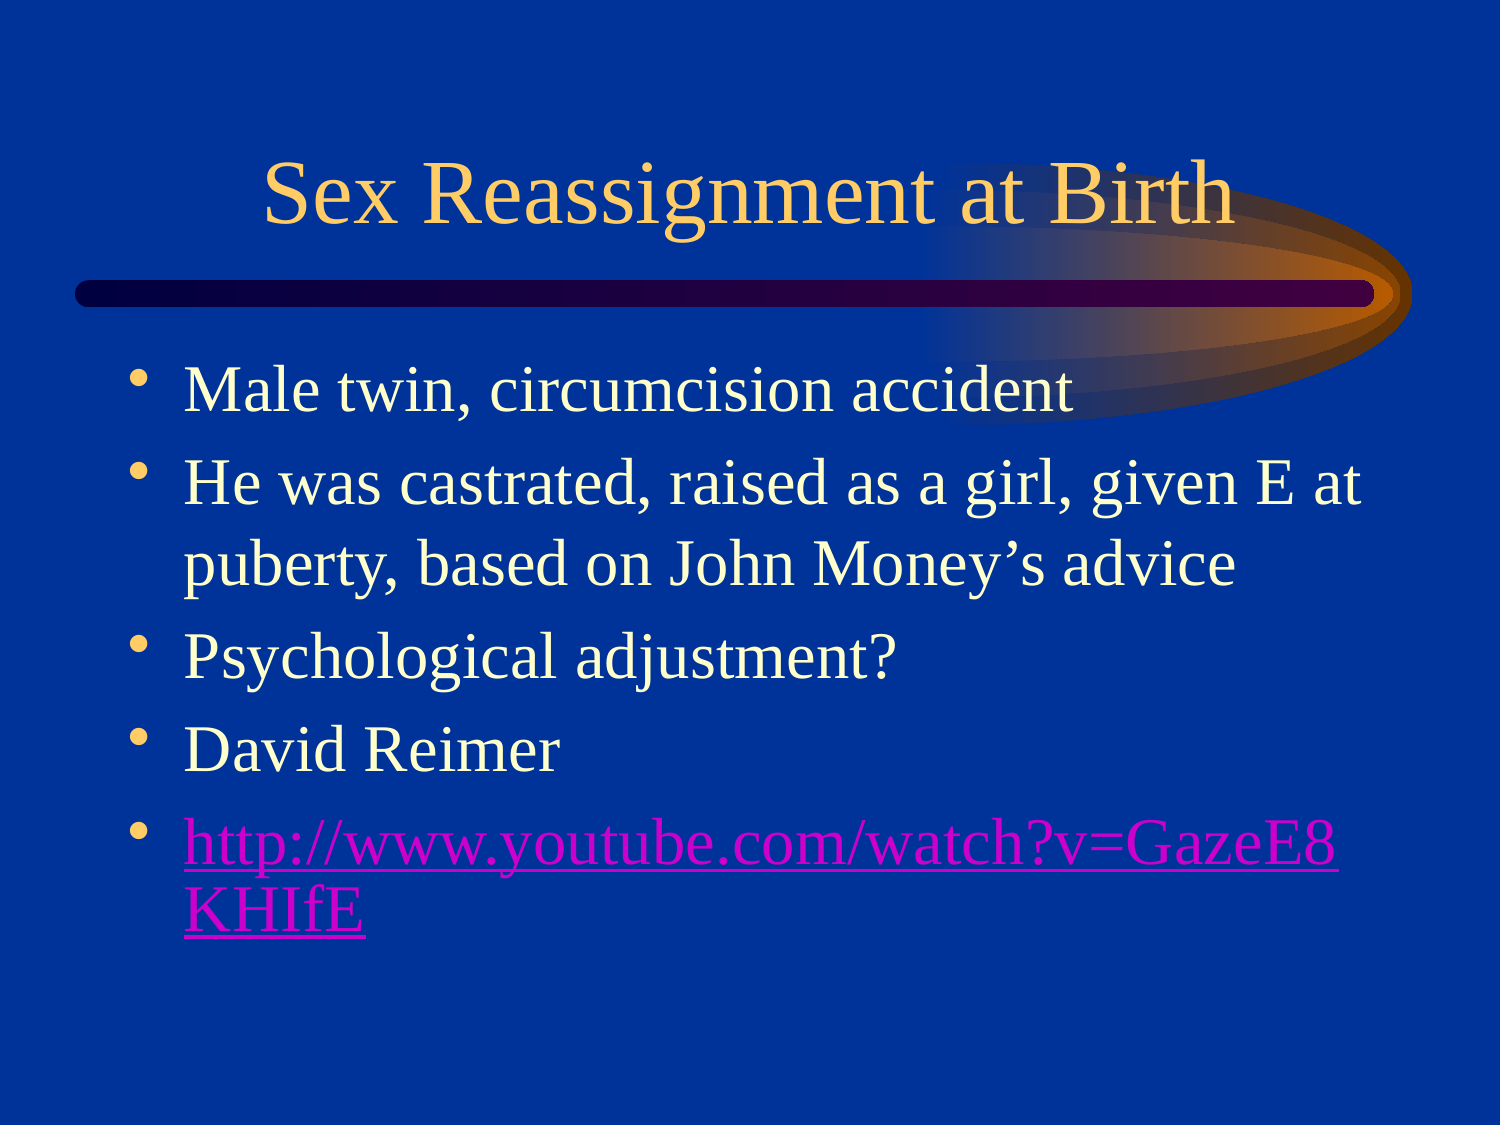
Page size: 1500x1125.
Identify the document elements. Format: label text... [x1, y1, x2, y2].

title Sex Reassignment at Birth [112, 62, 1388, 251]
list Male twin, circumcision accident He was castrated, raised as a girl, given E at puberty, based on John Money’s advice Psychological adjustment? David Reimer http://www.youtube.com/watch?v=GazeE8KHIfE [112, 337, 1388, 1013]
